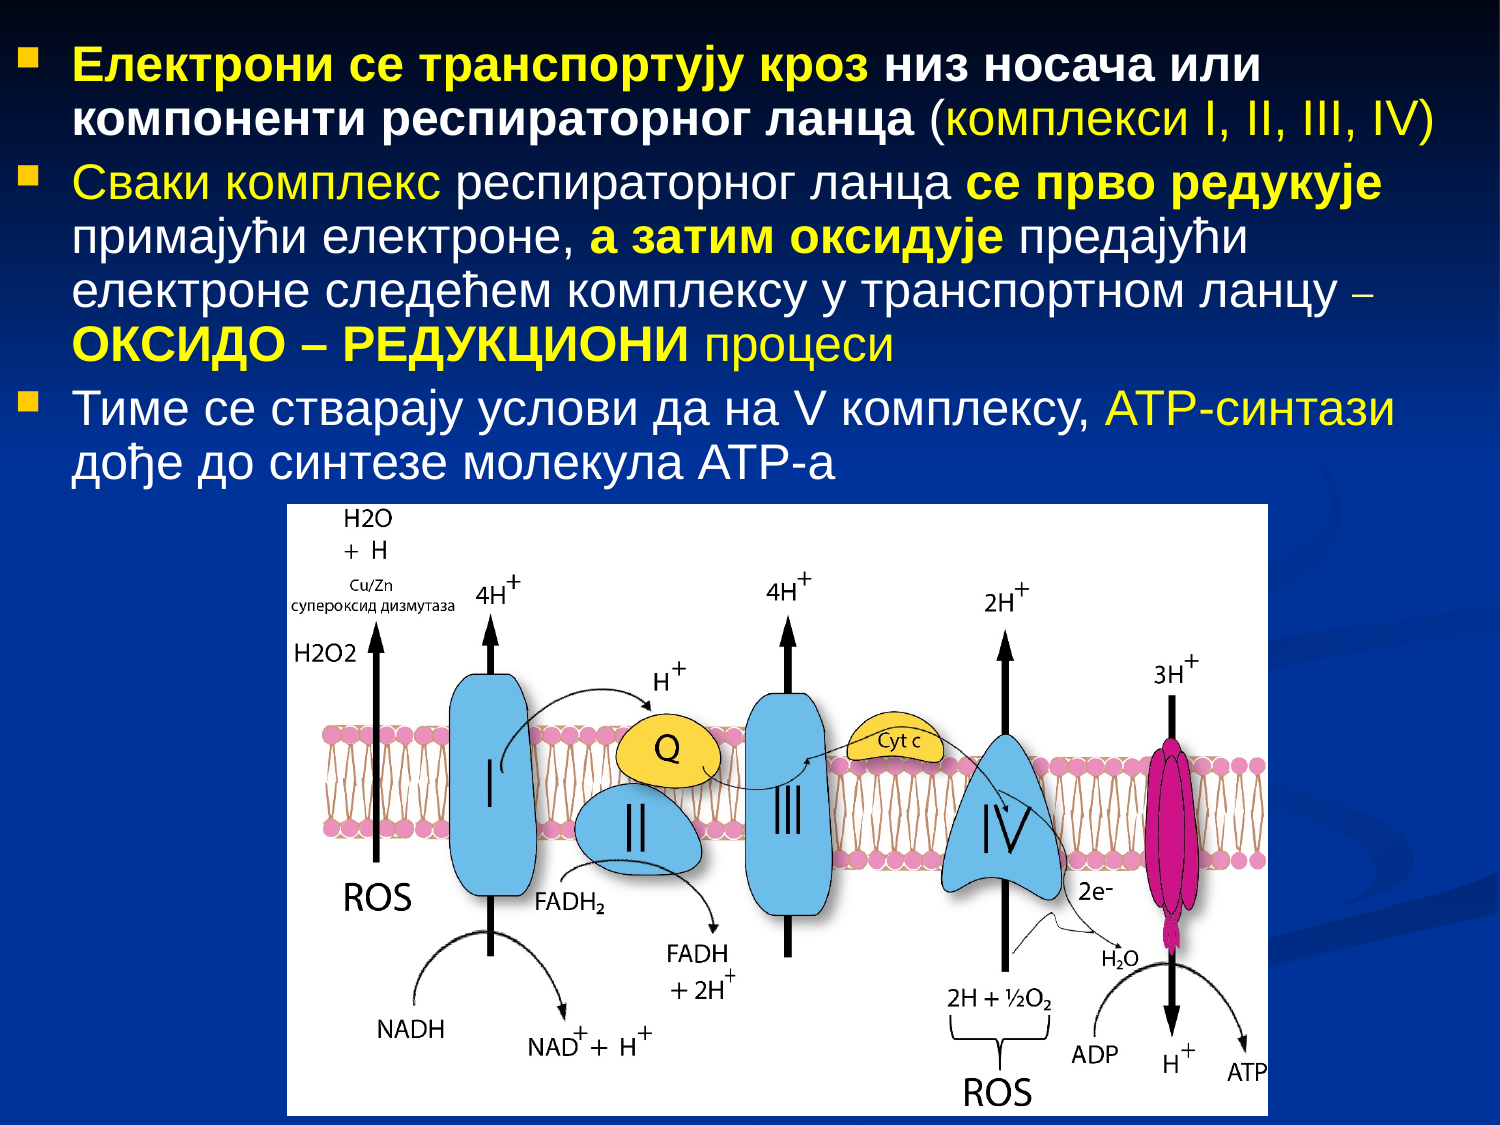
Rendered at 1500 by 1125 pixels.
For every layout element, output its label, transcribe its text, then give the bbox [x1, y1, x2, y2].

list Електрони се транспортују кроз низ носача или компоненти респираторног ланца (комплекси I, II, III, IV) Сваки комплекс респираторног ланца се прво редукује примајући електроне, а затим оксидује предајући електроне следећем комплексу у транспортном ланцу – ОКСИДО – РЕДУКЦИОНИ процеси Тиме се стварају услови да на V комплексу, АТР-синтази дође до синтезе молекула АТР-а [0, 30, 1500, 563]
picture [287, 503, 1268, 1116]
